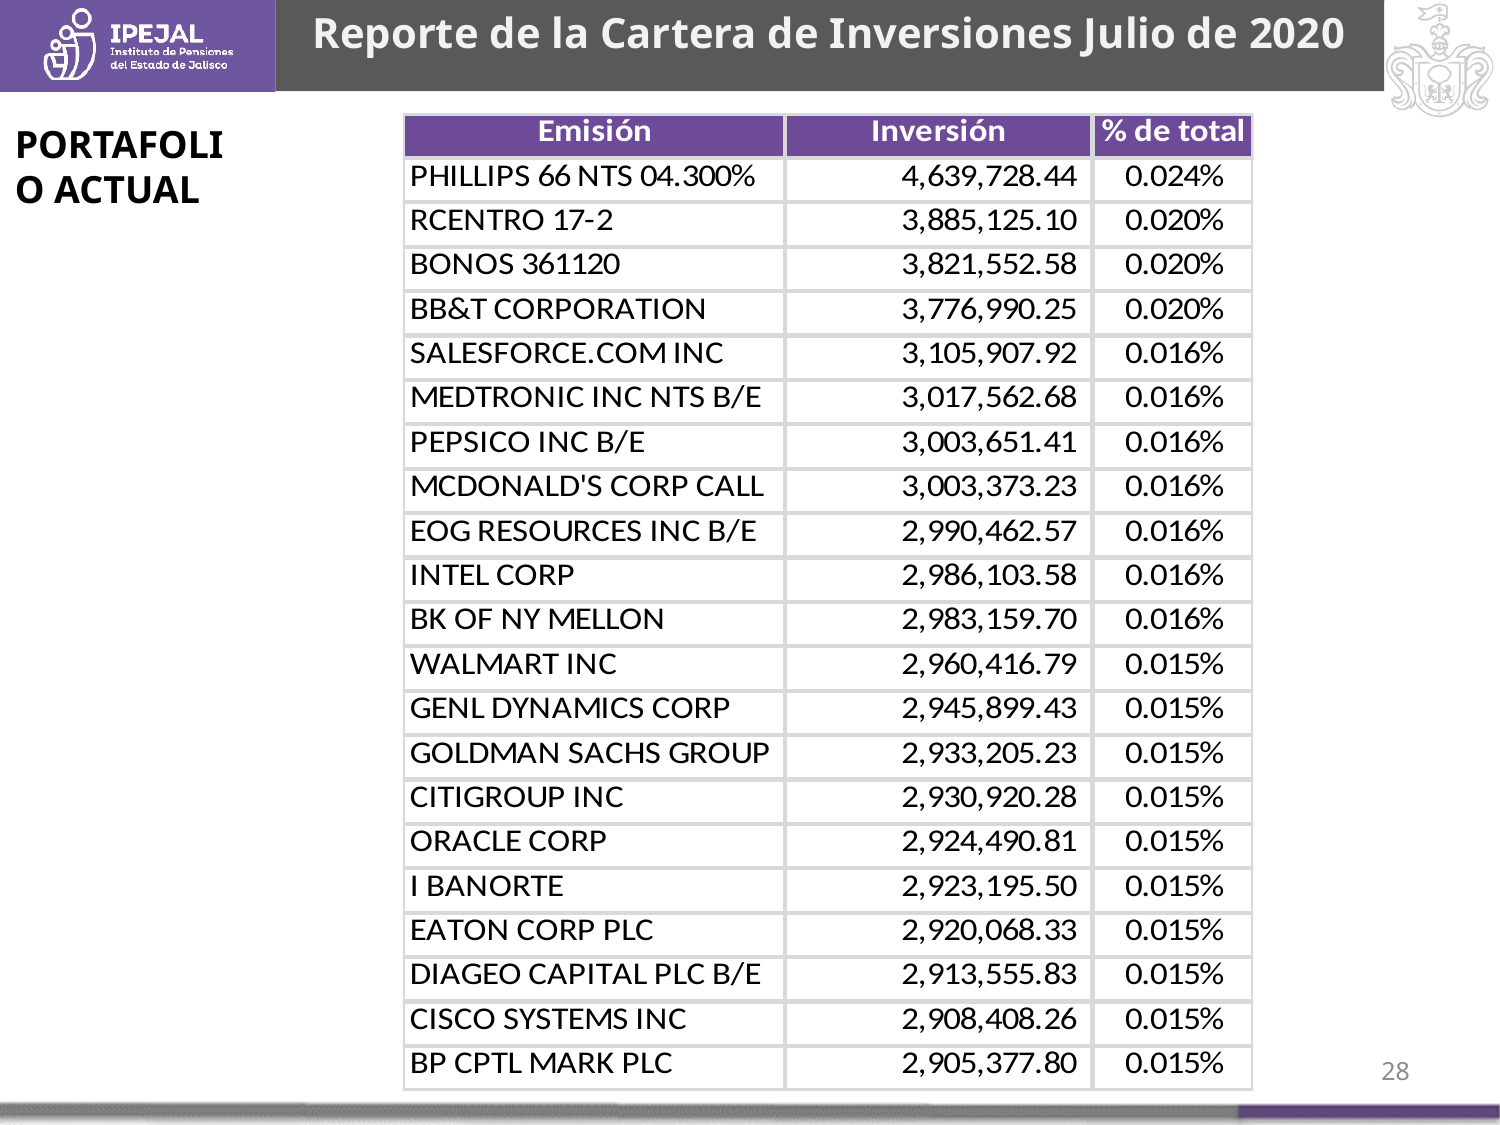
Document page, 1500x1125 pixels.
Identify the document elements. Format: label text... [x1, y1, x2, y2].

text_box PORTAFOLIO ACTUAL [0, 113, 254, 219]
picture [402, 113, 1256, 1093]
text_box Reporte de la Cartera de Inversiones Julio de 2020 [274, 0, 1384, 95]
slide_number 27 [1074, 1042, 1425, 1103]
picture [0, 1096, 1500, 1125]
picture [0, 0, 274, 92]
